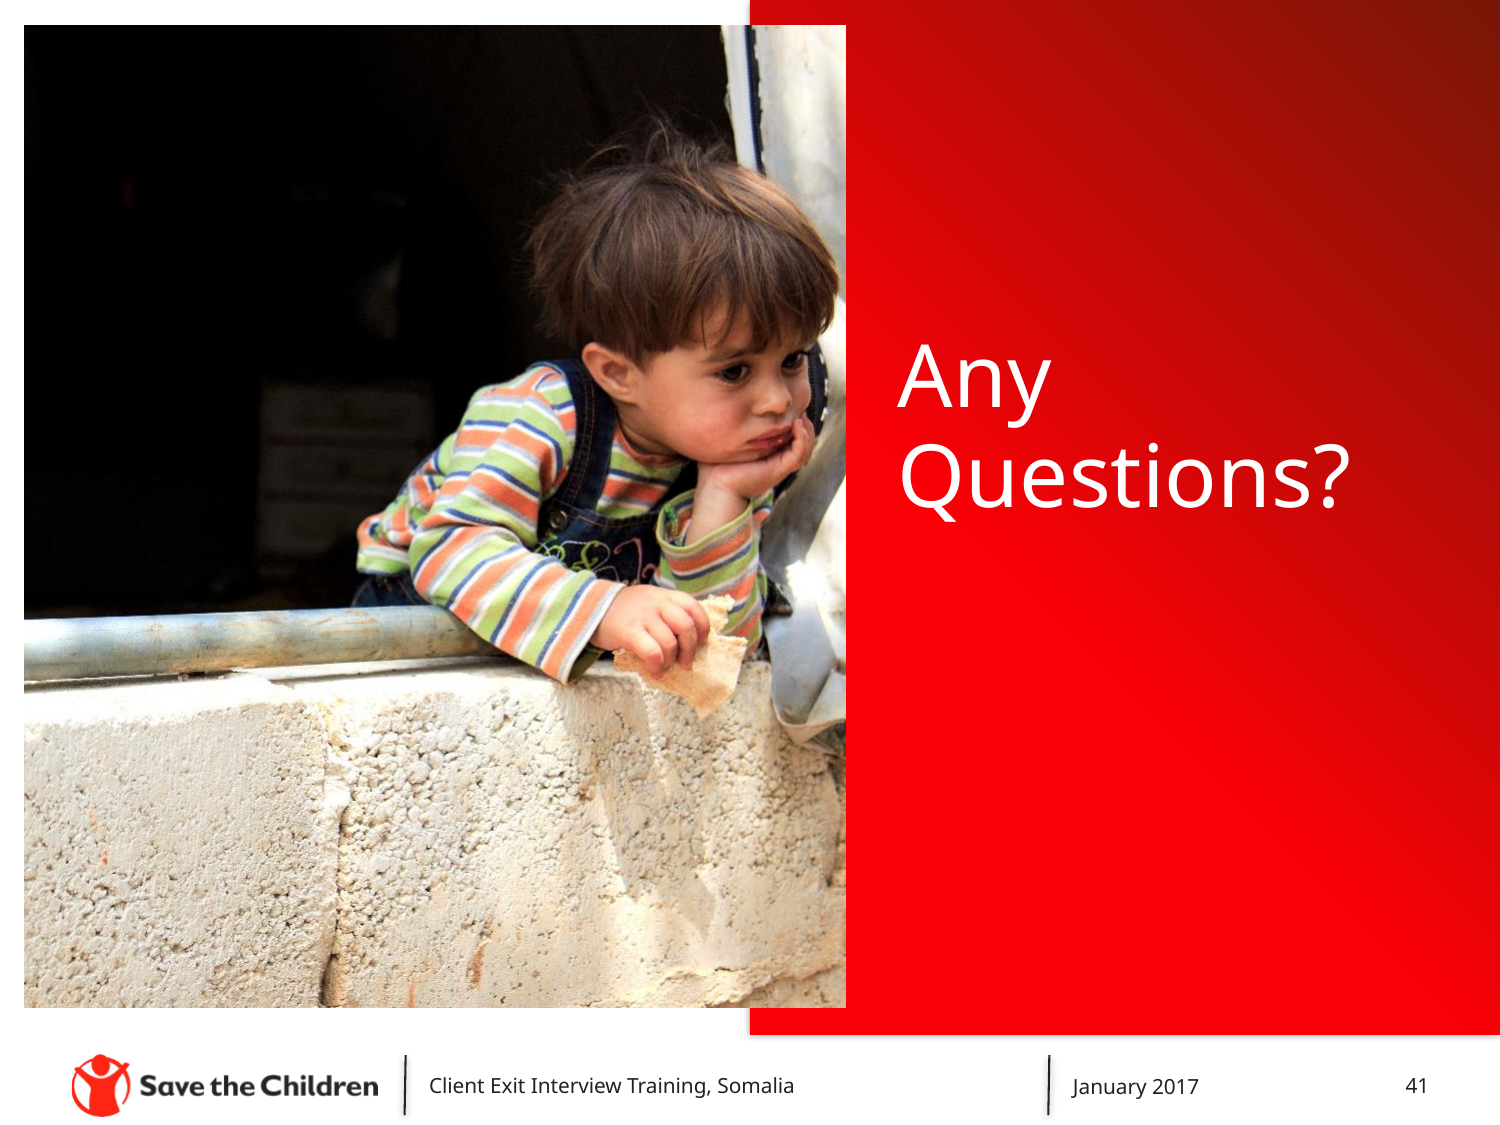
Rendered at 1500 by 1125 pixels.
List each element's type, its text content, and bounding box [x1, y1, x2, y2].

title Any Questions? [897, 328, 1430, 529]
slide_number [1057, 1056, 1317, 1117]
slide_number 41 [1317, 1056, 1445, 1117]
picture [24, 25, 846, 1008]
picture [71, 1054, 378, 1117]
footer Client Exit Interview Training, Somalia [414, 1056, 1042, 1117]
